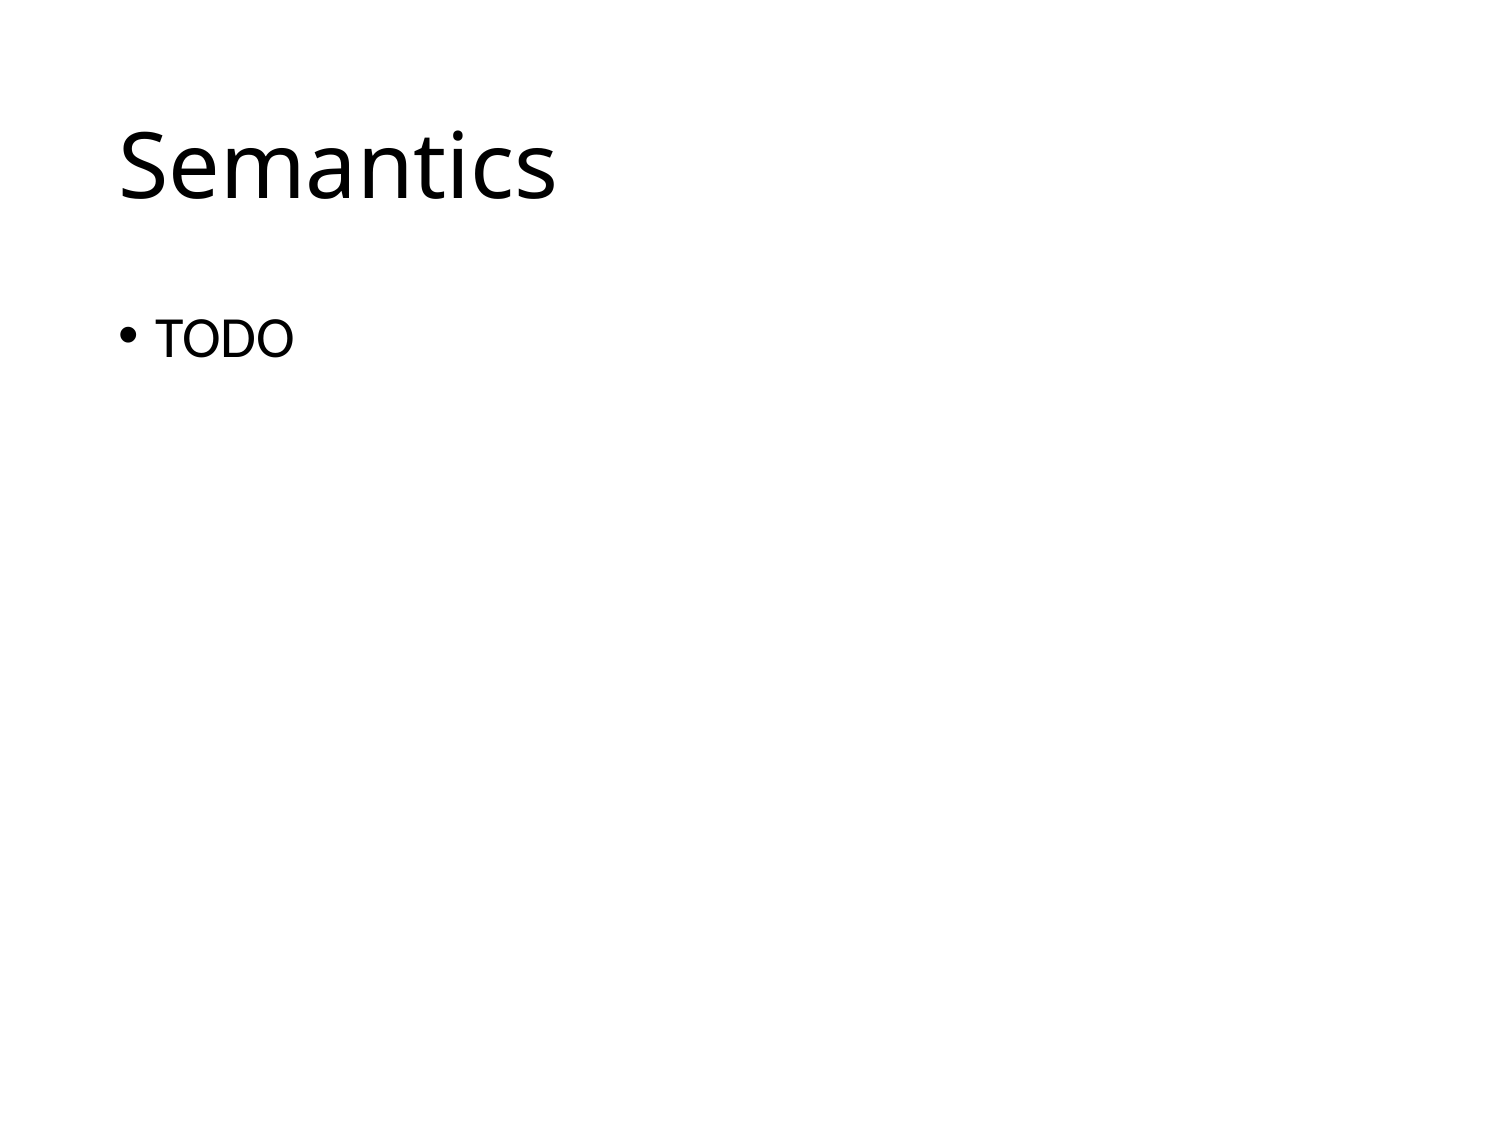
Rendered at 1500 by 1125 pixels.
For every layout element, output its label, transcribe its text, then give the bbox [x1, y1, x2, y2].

list TODO [103, 299, 1397, 1014]
title Semantics [103, 59, 1397, 278]
